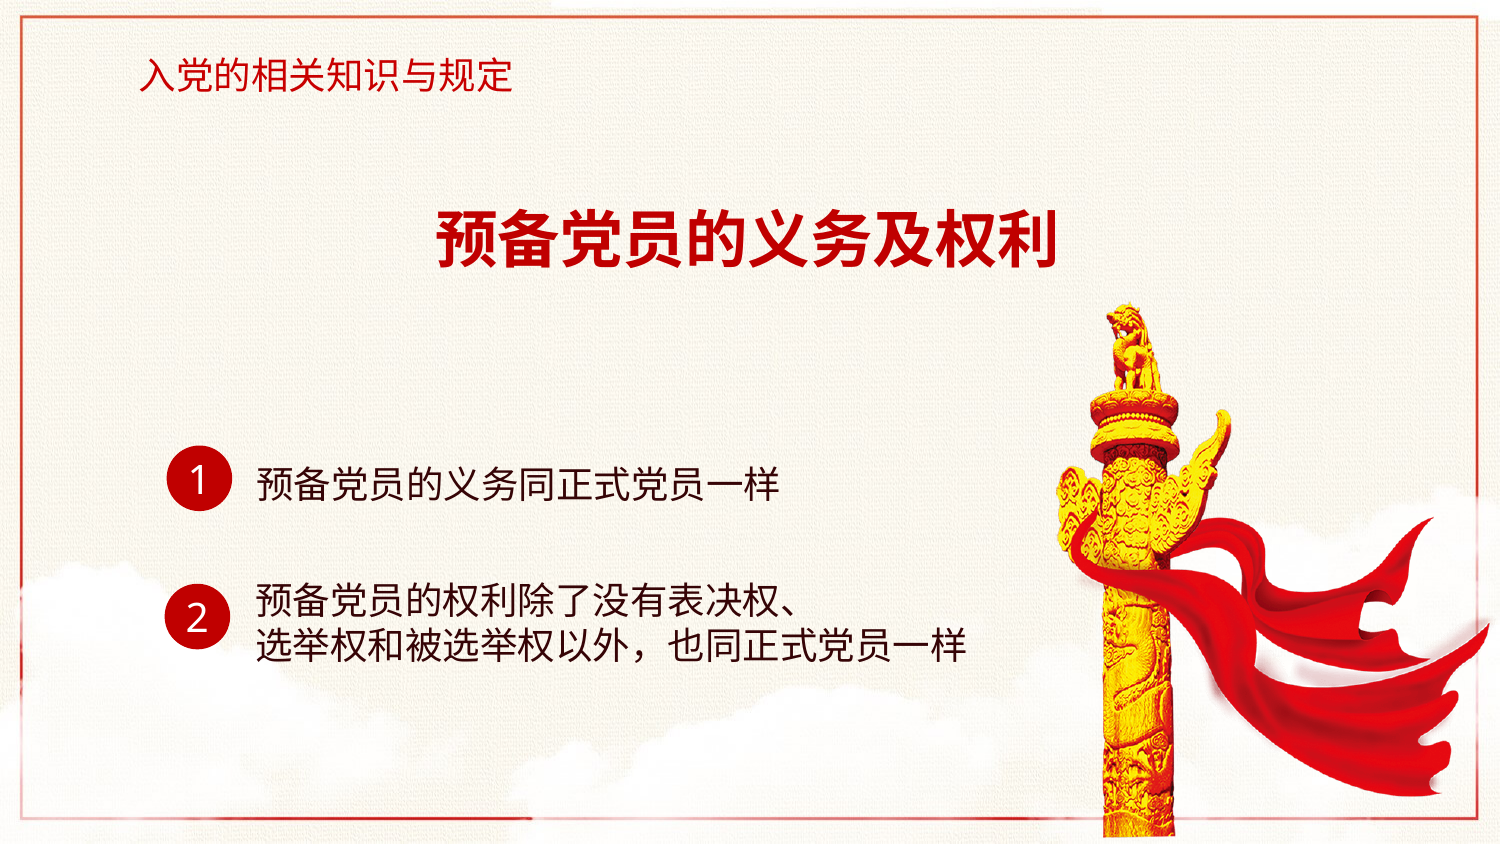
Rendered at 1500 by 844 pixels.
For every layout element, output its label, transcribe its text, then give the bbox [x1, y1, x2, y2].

text_box 入党的相关知识与规定 [123, 39, 1474, 109]
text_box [164, 569, 987, 677]
text_box 预备党员的义务及权利 [354, 186, 1141, 289]
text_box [166, 445, 800, 515]
picture [0, 0, 1500, 844]
